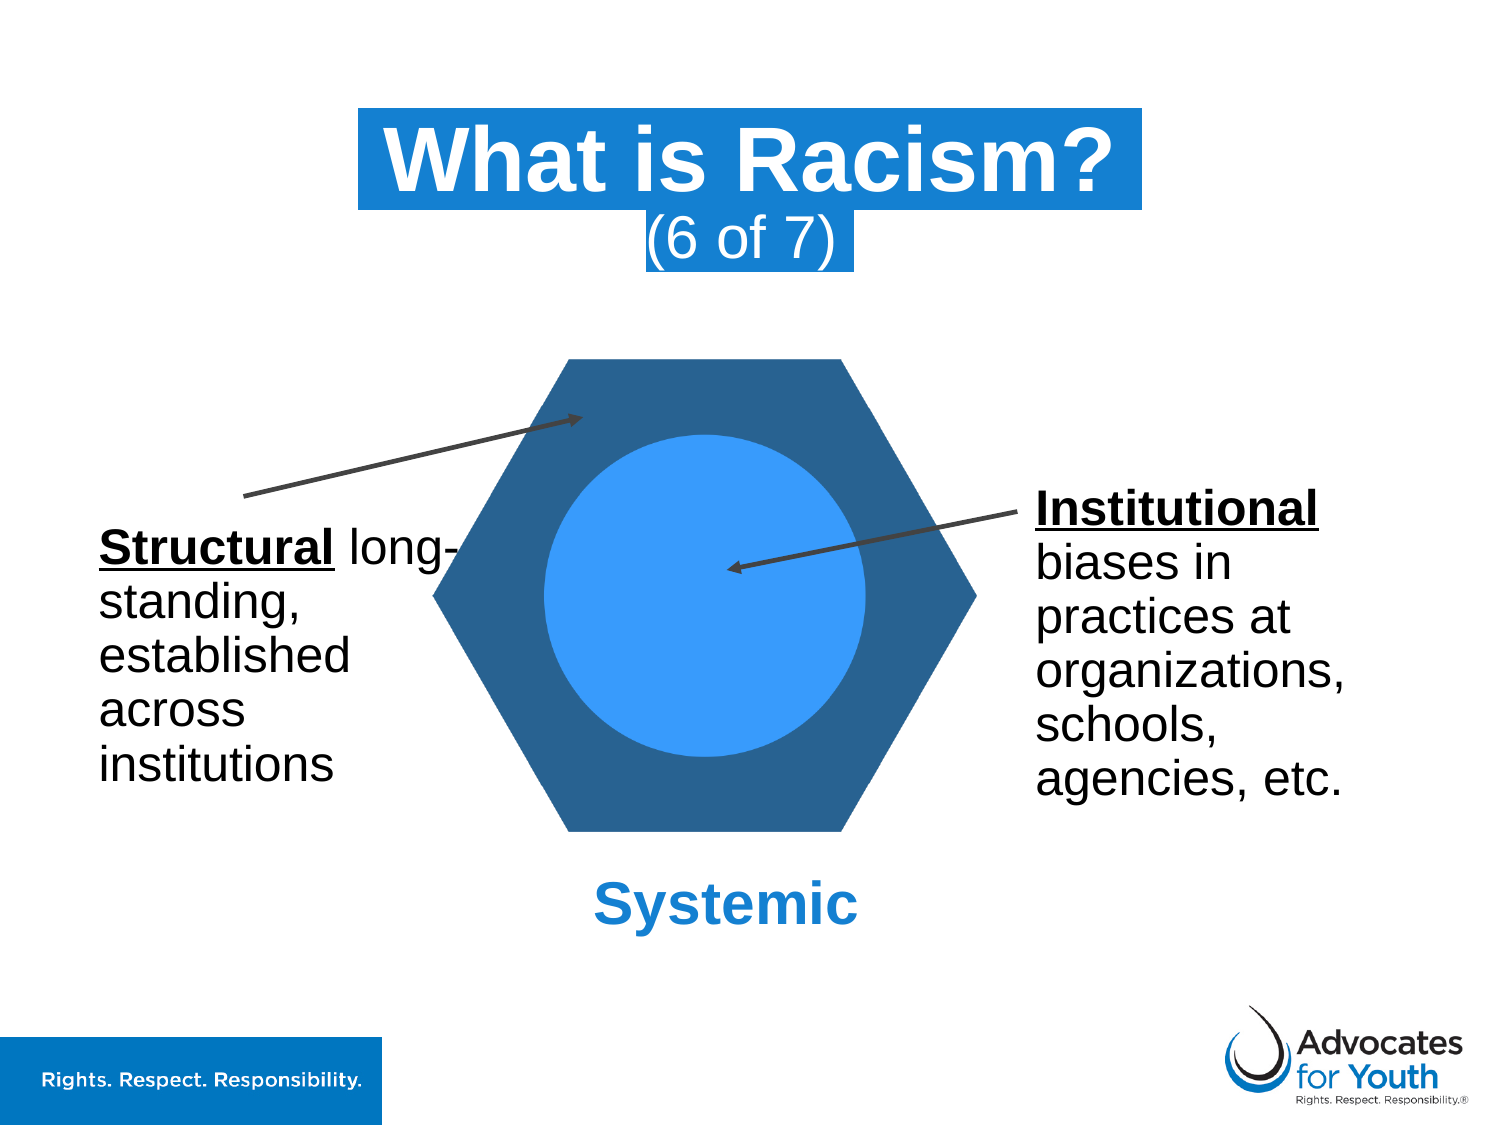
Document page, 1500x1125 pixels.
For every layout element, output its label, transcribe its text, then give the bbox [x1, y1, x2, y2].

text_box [243, 416, 584, 497]
picture [0, 1037, 382, 1125]
list Institutional biases in practices at organizations, schools, agencies, etc. [1020, 475, 1454, 842]
picture [431, 359, 978, 832]
text_box Systemic [527, 857, 926, 953]
title What is Racism? (6 of 7) [112, 99, 1388, 288]
picture [1200, 990, 1500, 1125]
text_box Structural long-standing, established across institutions [83, 506, 426, 807]
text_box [726, 511, 1018, 571]
